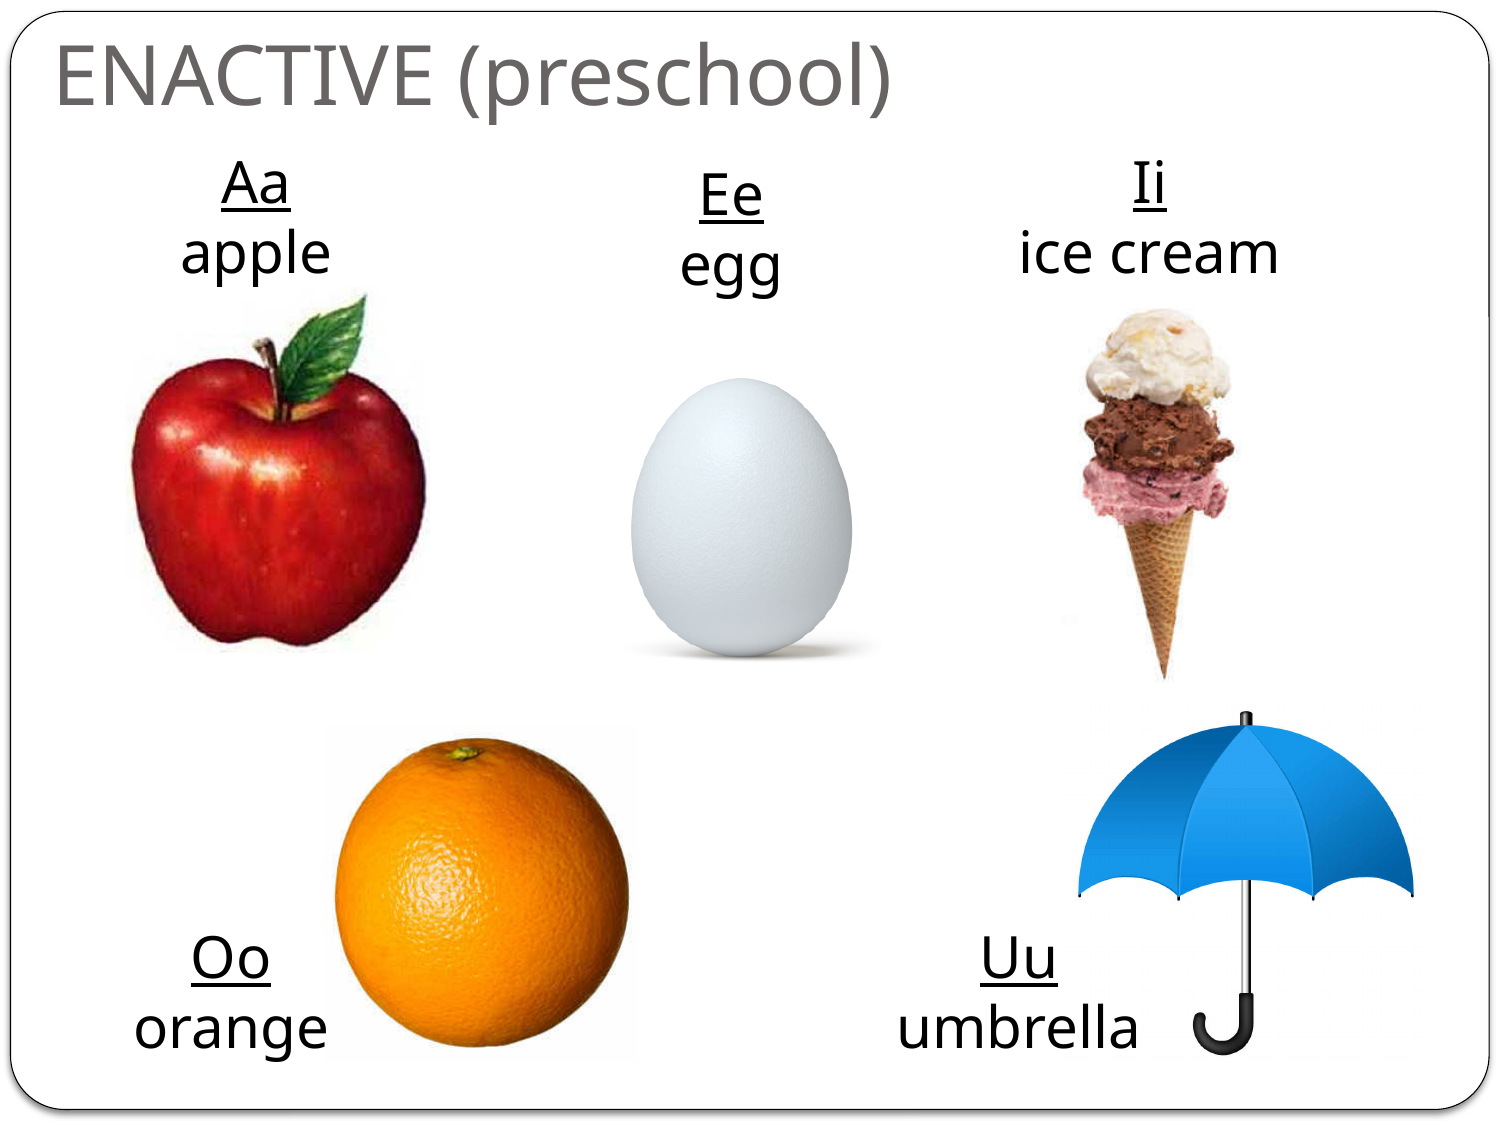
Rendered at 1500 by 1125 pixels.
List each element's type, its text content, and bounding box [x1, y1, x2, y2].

title ENACTIVE (preschool) [37, 0, 1313, 138]
text_box Ii ice cream [975, 137, 1325, 293]
picture [1049, 299, 1249, 688]
picture [1062, 699, 1426, 1063]
text_box Uu umbrella [862, 912, 1058, 1068]
text_box Oo orange [87, 912, 320, 1068]
picture [124, 287, 430, 653]
text_box Ee egg [624, 149, 838, 305]
picture [587, 349, 895, 680]
picture [324, 724, 638, 1063]
text_box Aa apple [149, 137, 363, 285]
